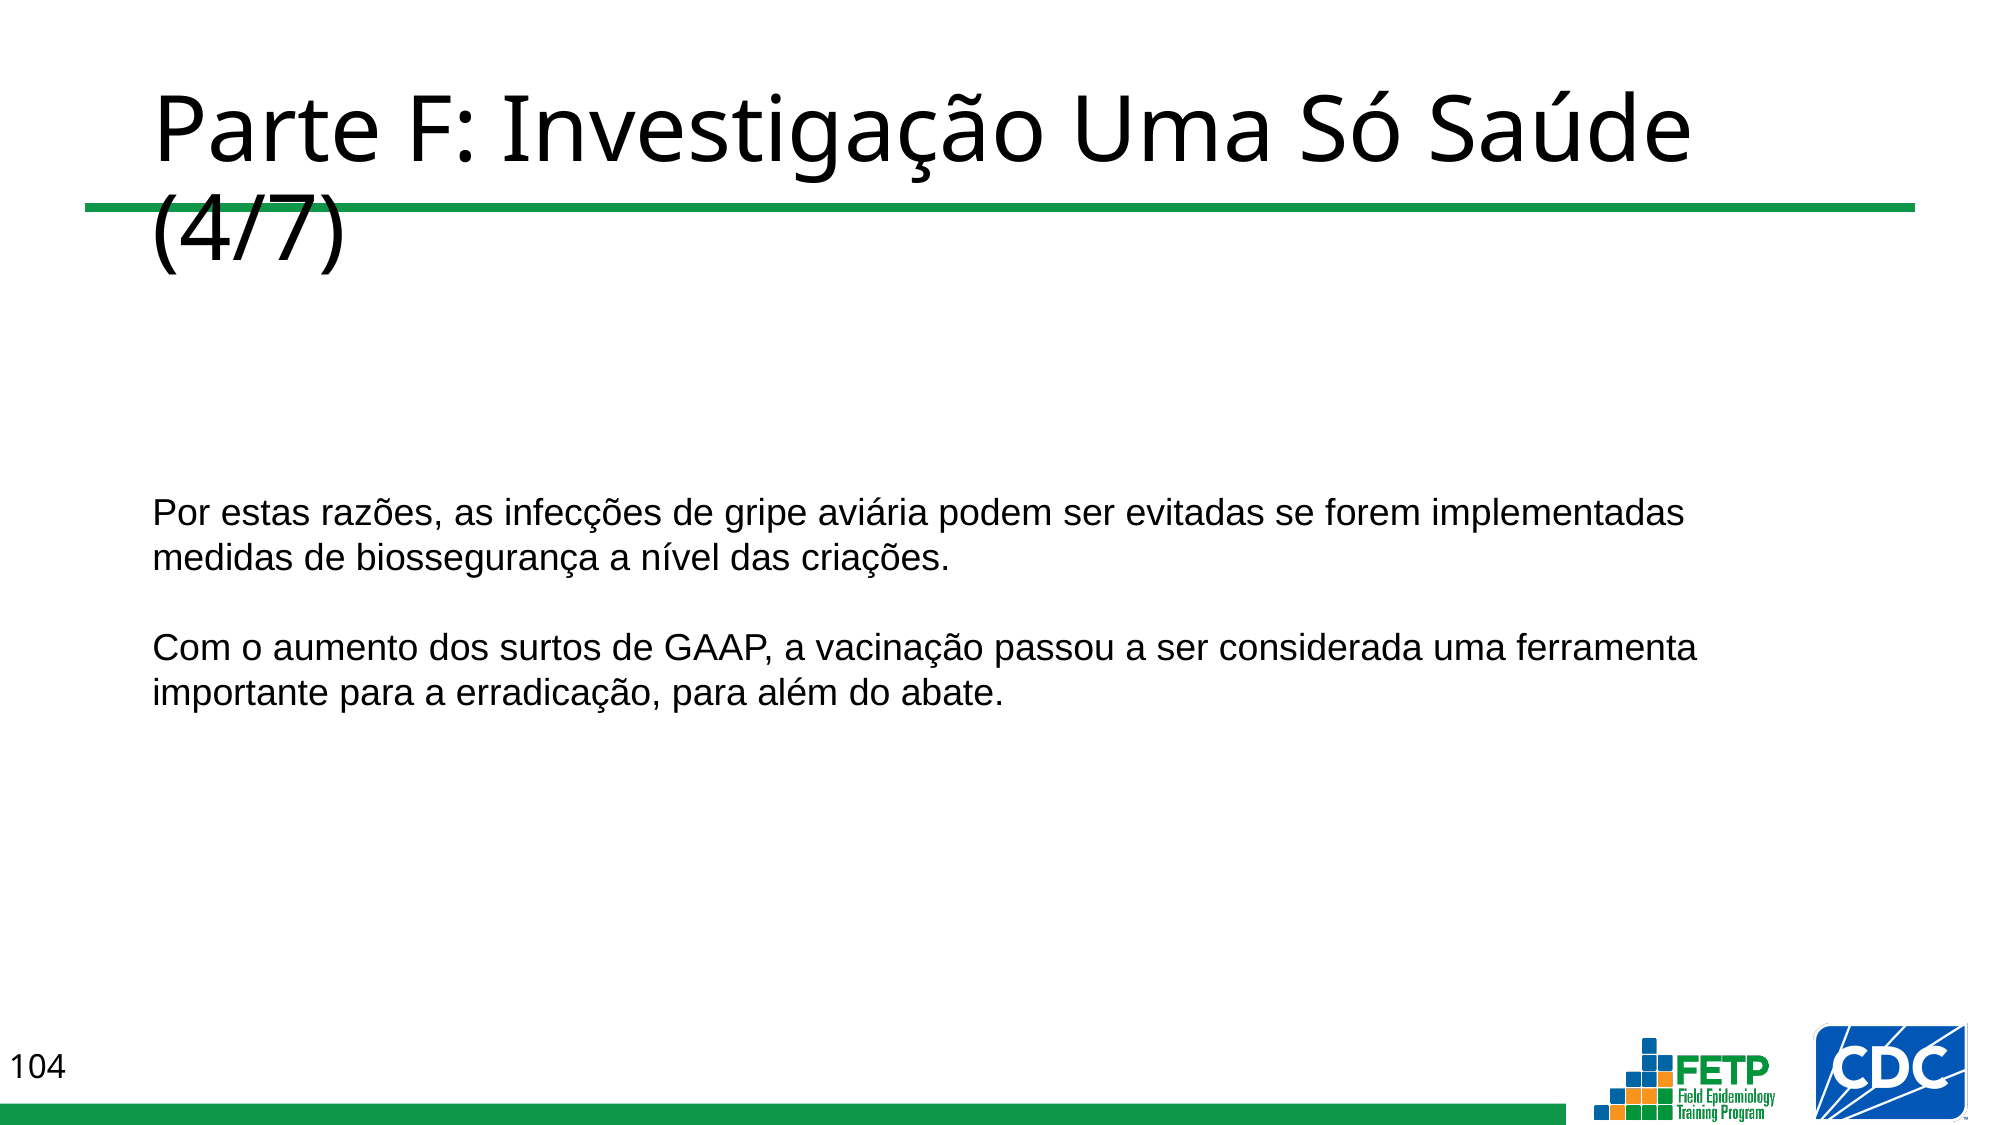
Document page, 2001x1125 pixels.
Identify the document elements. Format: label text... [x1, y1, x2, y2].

list Por estas razões, as infecções de gripe aviária podem ser evitadas se forem implementadas medidas de biossegurança a nível das criações. Com o aumento dos surtos de GAAP, a vacinação passou a ser considerada uma ferramenta importante para a erradicação, para além do abate. [137, 242, 1843, 1004]
picture [1813, 1023, 1968, 1122]
picture [1594, 1038, 1775, 1122]
title Parte F: Investigação Uma Só Saúde (4/7) [137, 75, 1863, 207]
